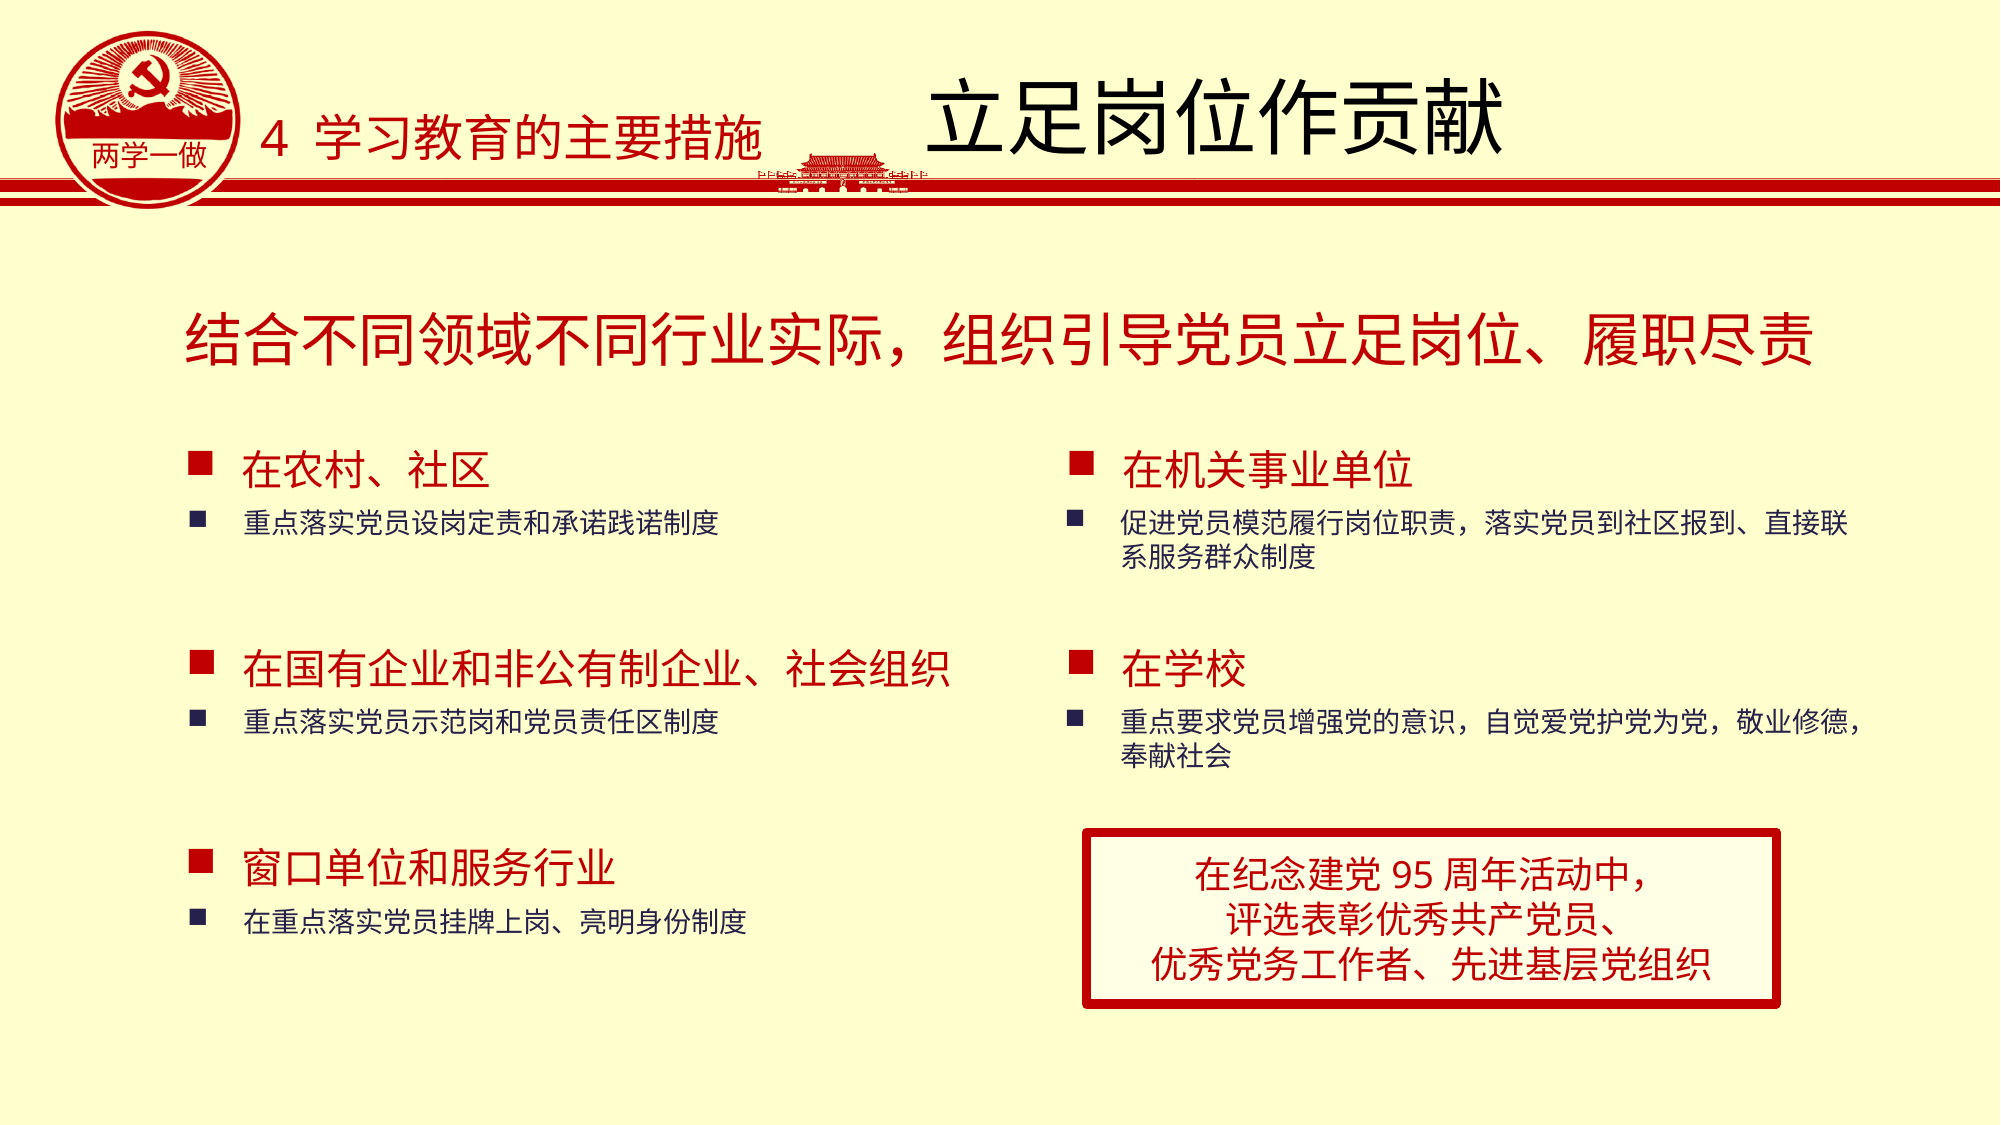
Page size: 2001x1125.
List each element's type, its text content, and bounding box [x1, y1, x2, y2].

text_box 重点要求党员增强党的意识，自觉爱党护党为党，敬业修德，奉献社会 [1049, 697, 1880, 780]
text_box 在重点落实党员挂牌上岗、亮明身份制度 [172, 896, 763, 946]
text_box 在纪念建党95周年活动中， 评选表彰优秀共产党员、 优秀党务工作者、先进基层党组织 [1086, 832, 1777, 1004]
text_box 促进党员模范履行岗位职责，落实党员到社区报到、直接联系服务群众制度 [1049, 498, 1880, 581]
picture [0, 9, 2000, 228]
text_box 重点落实党员设岗定责和承诺践诺制度 [172, 498, 735, 547]
text_box 结合不同领域不同行业实际，组织引导党员立足岗位、履职尽责 [169, 295, 1831, 381]
text_box 重点落实党员示范岗和党员责任区制度 [172, 697, 735, 746]
text_box 在机关事业单位 [1051, 436, 1430, 498]
text_box 在国有企业和非公有制企业、社会组织 [171, 635, 968, 701]
text_box 在农村、社区 [169, 436, 507, 501]
text_box 窗口单位和服务行业 [170, 834, 633, 900]
text_box 在学校 [1050, 635, 1263, 697]
list 4 学习教育的主要措施 [255, 97, 798, 183]
title 立足岗位作贡献 [919, 56, 1983, 188]
